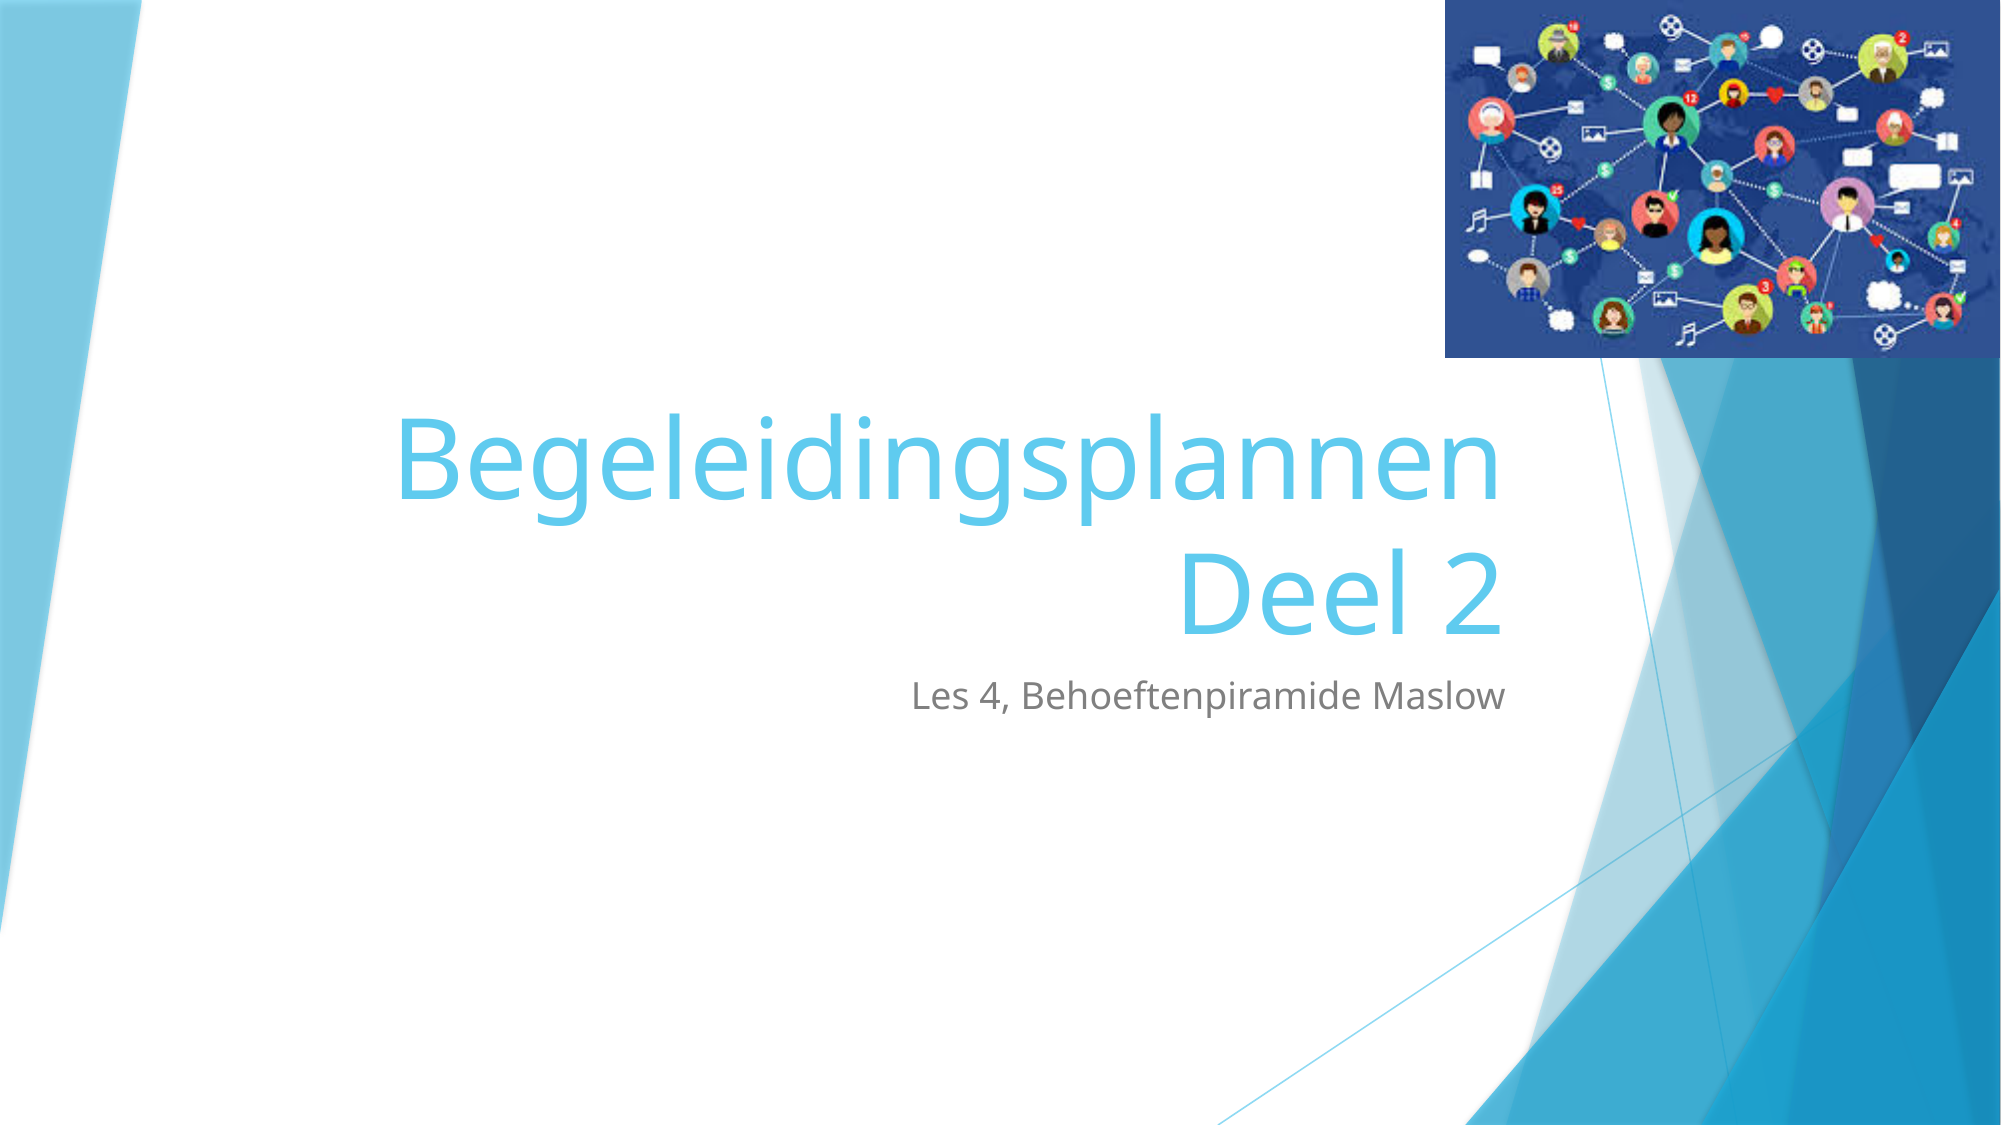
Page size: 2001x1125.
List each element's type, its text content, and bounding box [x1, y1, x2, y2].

title Begeleidingsplannen Deel 2 [247, 394, 1522, 664]
subtitle Les 4, Behoeftenpiramide Maslow [247, 664, 1522, 845]
picture [1444, 0, 2000, 359]
